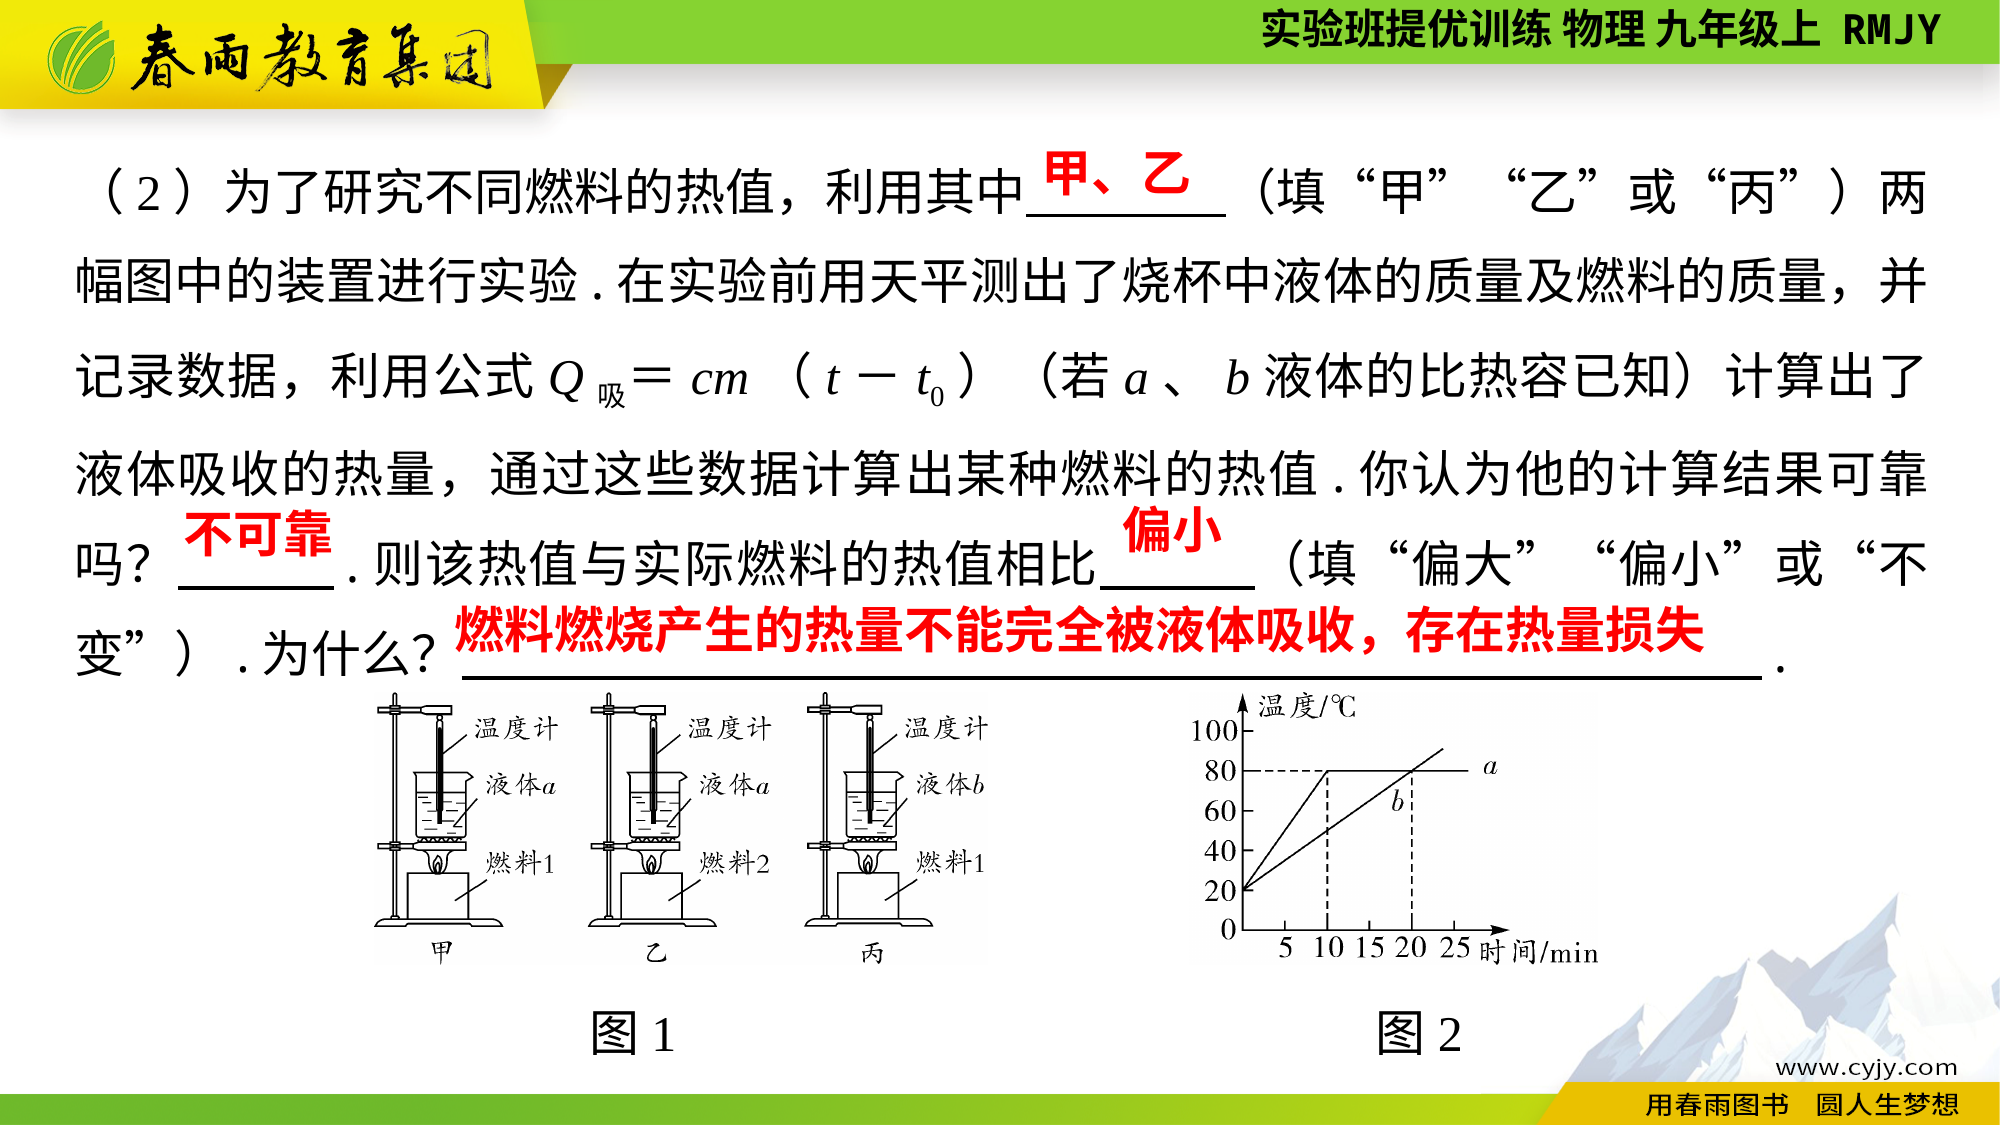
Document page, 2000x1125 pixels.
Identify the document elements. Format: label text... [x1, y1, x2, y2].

text_box 不可靠 [168, 494, 349, 570]
picture [0, 0, 2000, 1125]
text_box 甲、乙 [1027, 134, 1207, 209]
text_box 图1 图2 [574, 964, 1666, 1069]
list （2）为了研究不同燃料的热值，利用其中 （填“甲”“乙”或“丙”）两幅图中的装置进行实验.在实验前用天平测出了烧杯中液体的质量及燃料的质量，并记录数据，利用公式Q吸＝cm（t－t0）（若a、b液体的比热容已知）计算出了液体吸收的热量，通过这些数据计算出某种燃料的热值.你认为他的计算结果可靠吗？ .则该热值与实际燃料的热值相比 （填“偏大”“偏小”或“不变”）.为什么？ . [59, 122, 1944, 672]
text_box 燃料燃烧产生的热量不能完全被液体吸收，存在热量损失 [440, 561, 1816, 666]
text_box 偏小 [1107, 491, 1237, 561]
